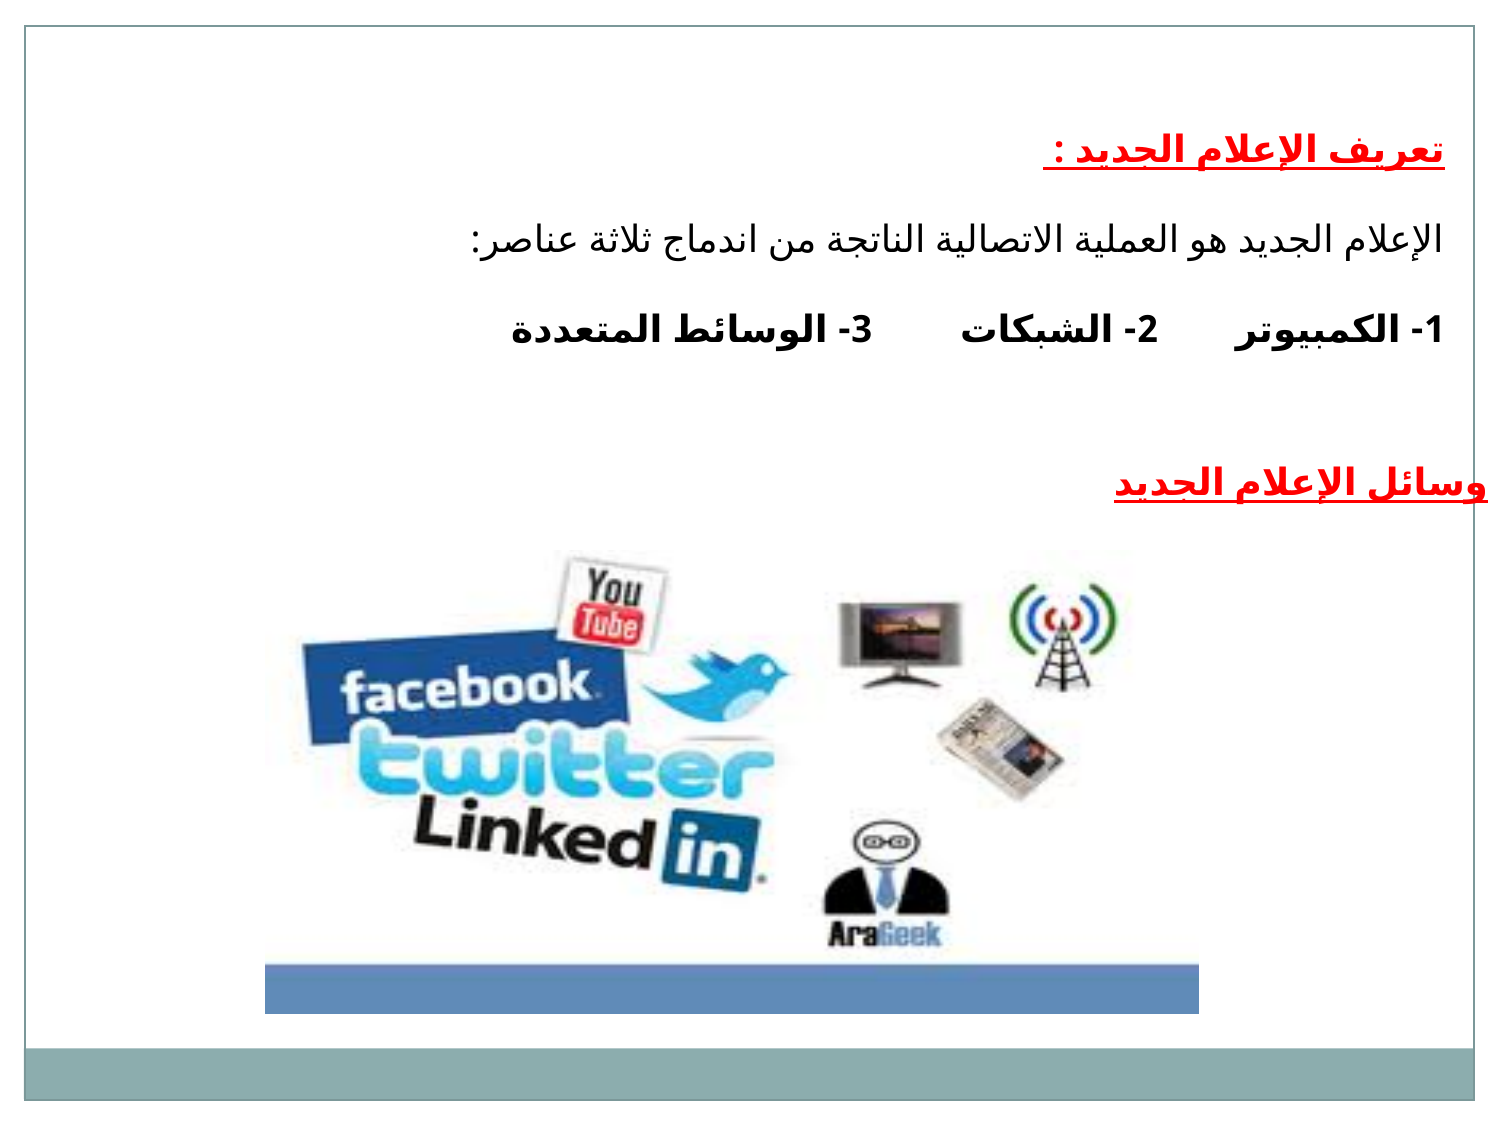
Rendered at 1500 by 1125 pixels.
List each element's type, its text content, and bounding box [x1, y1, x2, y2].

text_box وسائل الإعلام الجديد [1098, 450, 1500, 511]
picture [265, 550, 1200, 1014]
text_box تعريف الإعلام الجديد : الإعلام الجديد هو العملية الاتصالية الناتجة من اندماج ثلاثة عناصر: 1- الكمبيوتر 2- الشبكات 3- الوسائط المتعددة [348, 117, 1460, 447]
